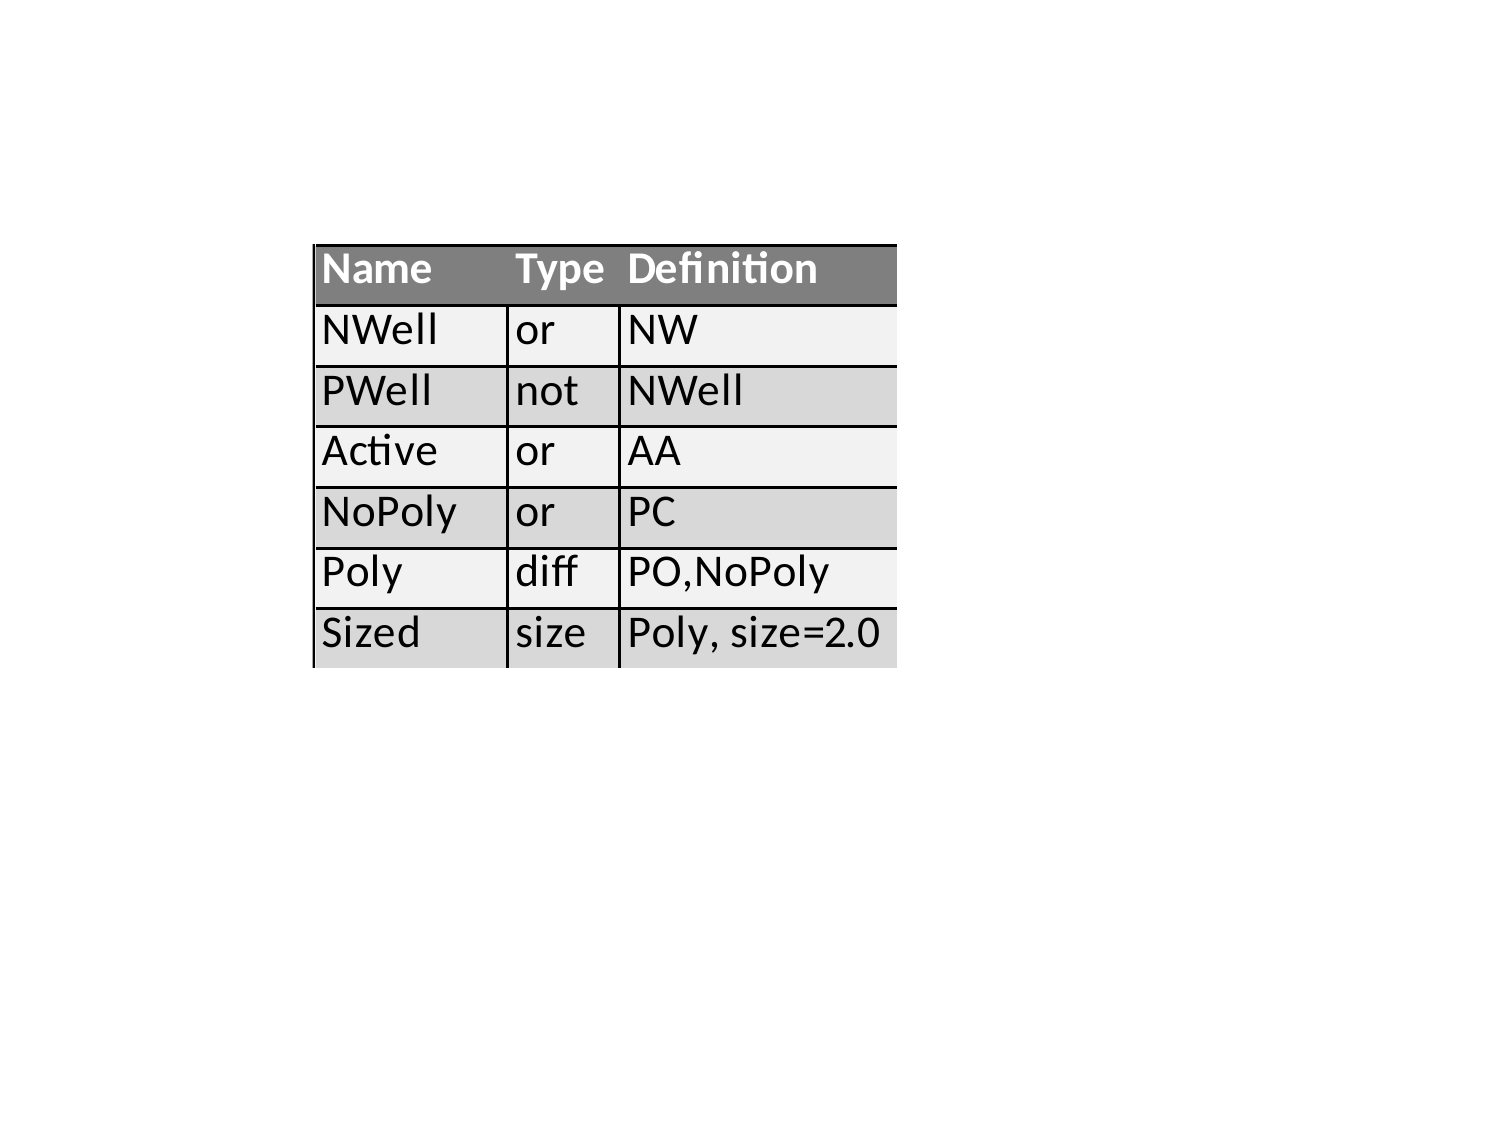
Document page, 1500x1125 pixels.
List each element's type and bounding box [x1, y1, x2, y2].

text_box [312, 243, 901, 672]
